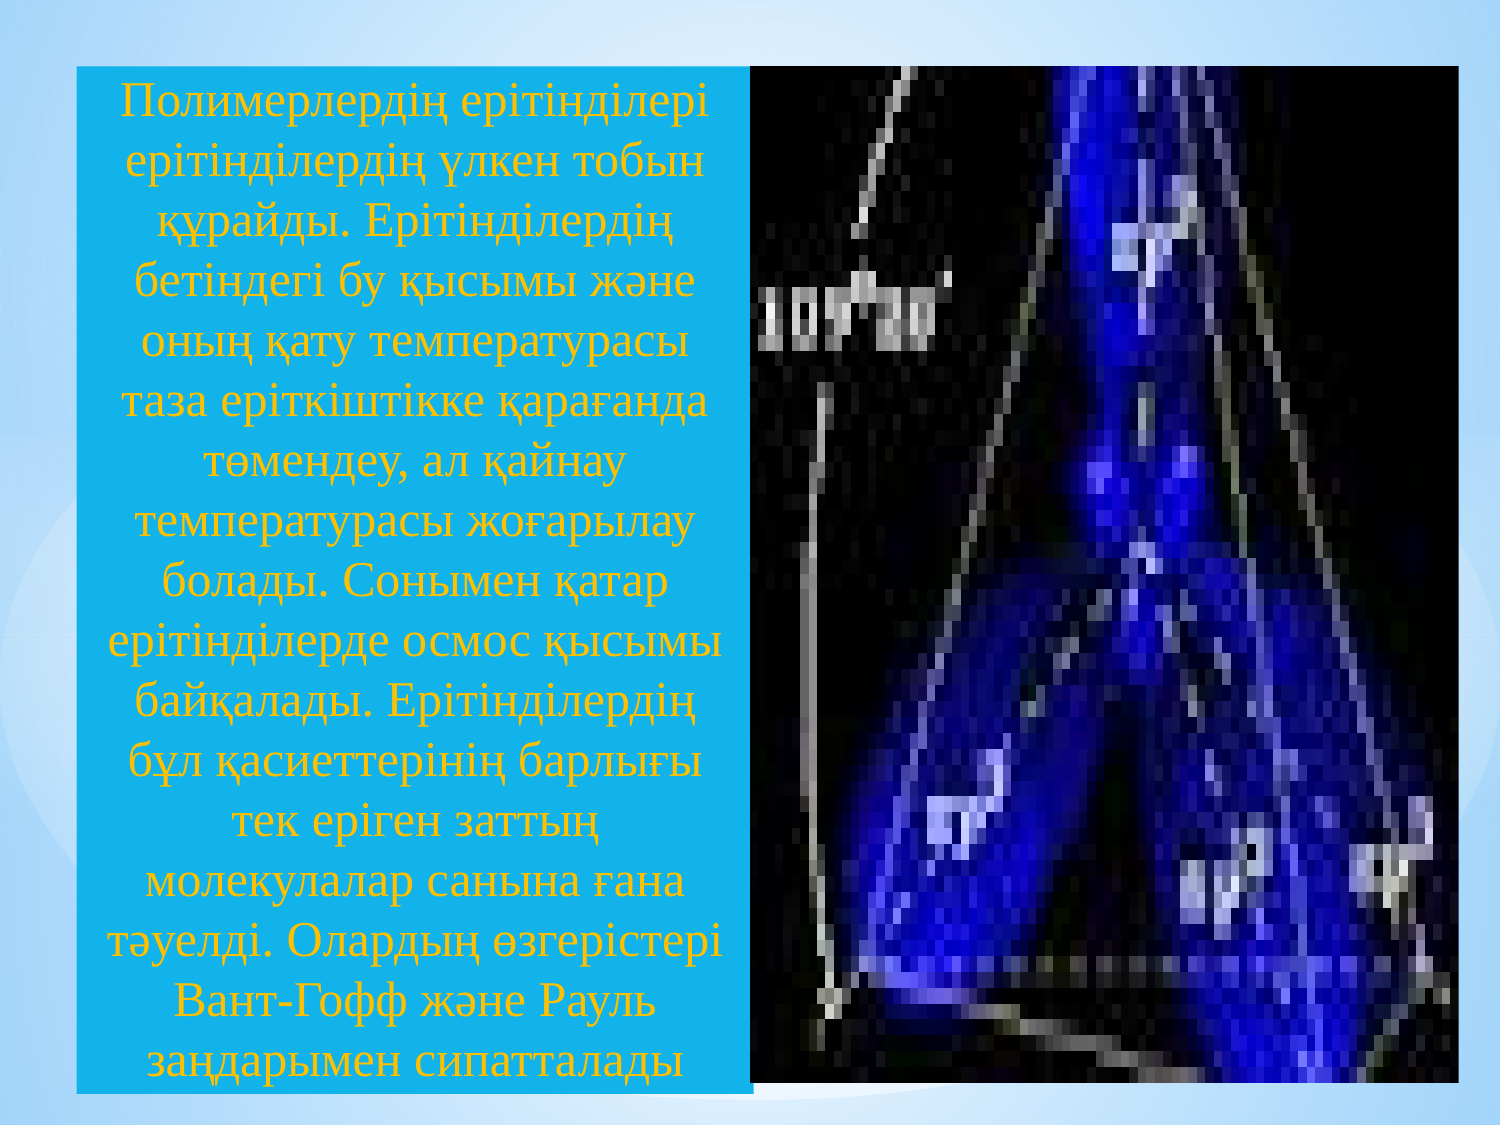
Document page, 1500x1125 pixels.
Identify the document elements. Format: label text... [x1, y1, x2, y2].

list Полимерлердің ерітінділері ерітінділердің үлкен тобын құрайды. Ерітінділердің бетіндегі бу қысымы және оның қату температурасы таза еріткіштікке қарағанда төмендеу, ал қайнау температурасы жоғарылау болады. Сонымен қатар ерітінділерде осмос қысымы байқалады. Ерітінділердің бұл қасиеттерінің барлығы тек еріген заттың молекулалар санына ғана тәуелді. Олардың өзгерістері Вант-Гофф және Рауль заңдарымен сипатталады [76, 66, 754, 1094]
picture [751, 66, 1459, 1083]
